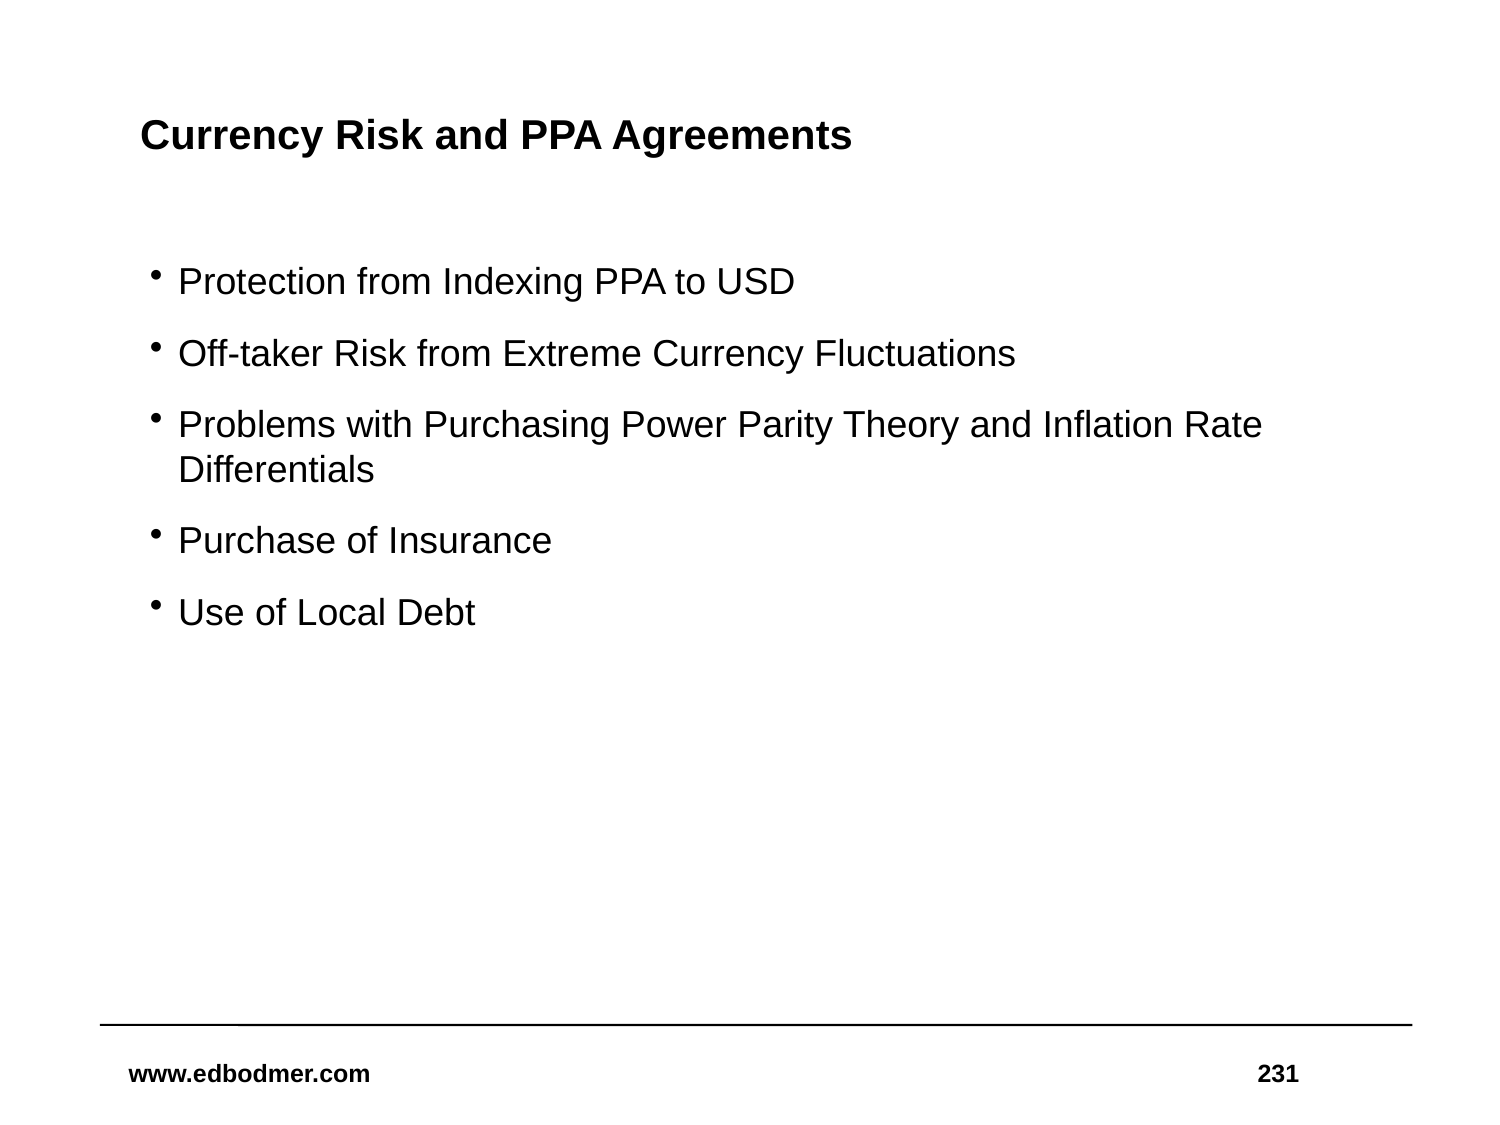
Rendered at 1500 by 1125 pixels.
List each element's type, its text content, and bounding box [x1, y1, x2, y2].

list Protection from Indexing PPA to USD Off-taker Risk from Extreme Currency Fluctuations Problems with Purchasing Power Parity Theory and Inflation Rate Differentials Purchase of Insurance Use of Local Debt [125, 249, 1375, 1000]
title Currency Risk and PPA Agreements [125, 99, 1288, 225]
